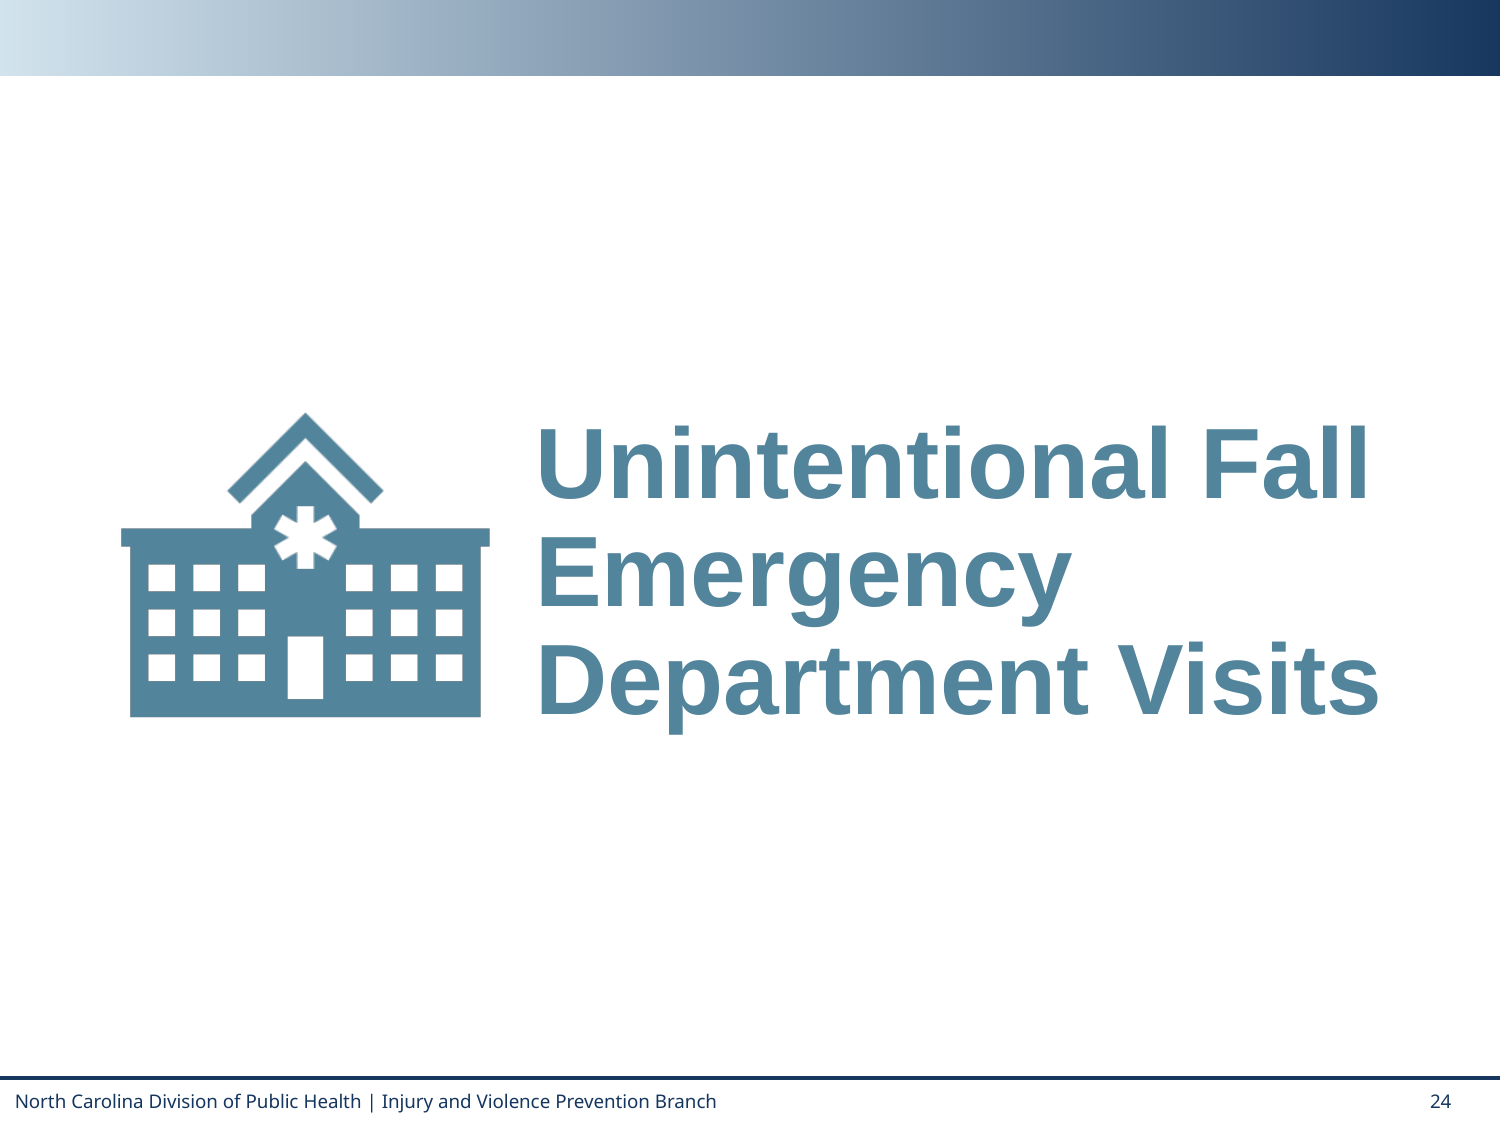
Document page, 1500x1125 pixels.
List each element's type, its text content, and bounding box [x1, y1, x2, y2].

picture [89, 358, 521, 789]
title Unintentional Fall Emergency Department Visits [521, 404, 1475, 495]
